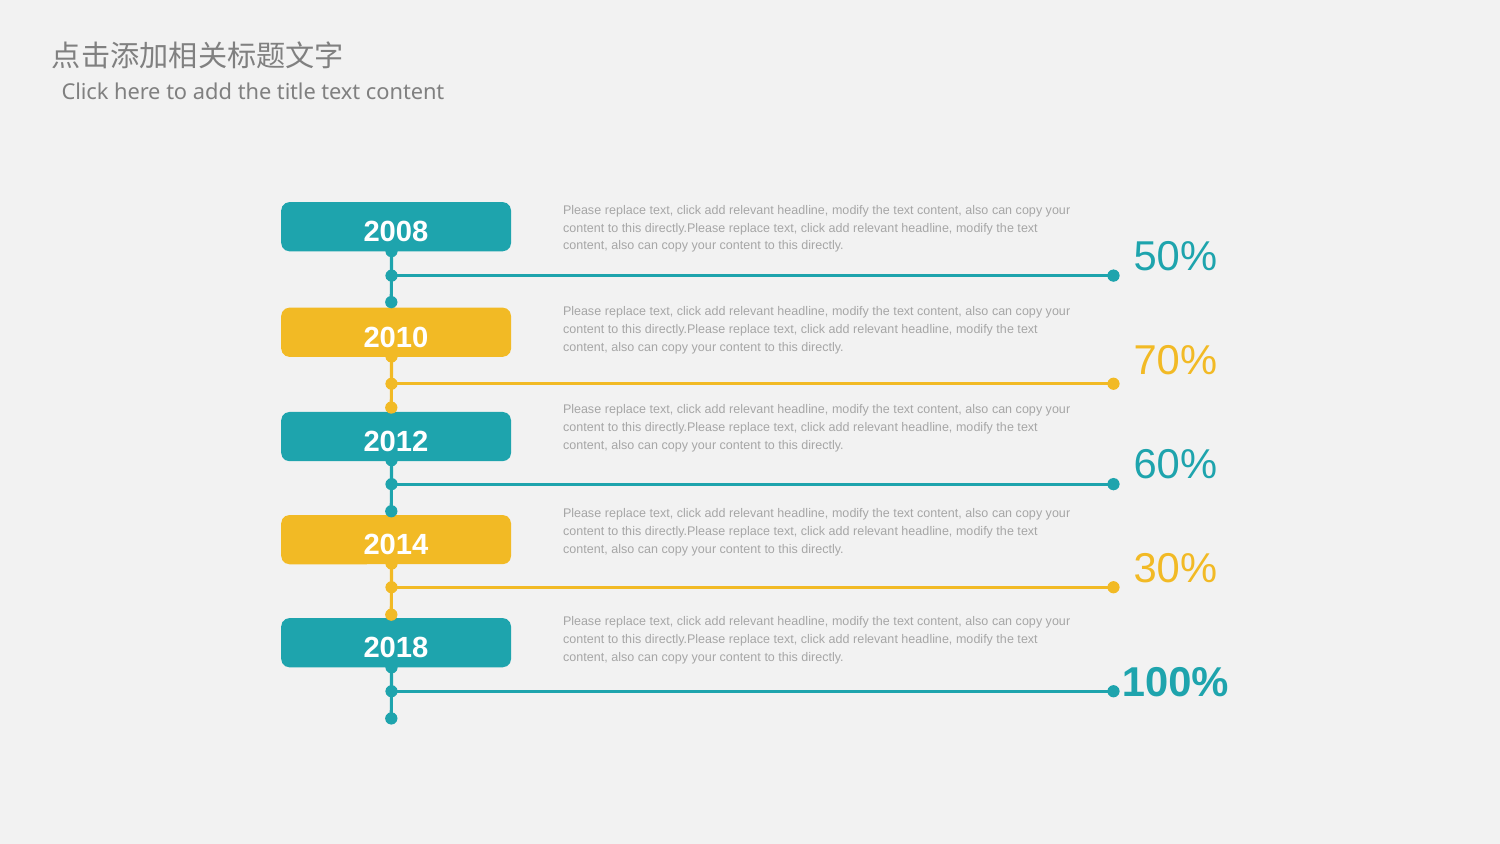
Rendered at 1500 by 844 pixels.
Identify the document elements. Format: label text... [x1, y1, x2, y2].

text_box 60% [1134, 430, 1216, 493]
text_box 30% [1134, 534, 1216, 597]
text_box 70% [1134, 327, 1216, 389]
text_box 2012 [279, 409, 514, 464]
text_box 2014 [279, 512, 514, 567]
text_box Please replace text, click add relevant headline, modify the text content, also can copy your content to this directly.Please replace text, click add relevant headline, modify the text content, also can copy your content to this directly. [563, 397, 1085, 452]
text_box Please replace text, click add relevant headline, modify the text content, also can copy your content to this directly.Please replace text, click add relevant headline, modify the text content, also can copy your content to this directly. [563, 198, 1085, 253]
text_box 50% [1134, 223, 1216, 285]
text_box Please replace text, click add relevant headline, modify the text content, also can copy your content to this directly.Please replace text, click add relevant headline, modify the text content, also can copy your content to this directly. [563, 300, 1085, 355]
text_box 2010 [279, 305, 514, 359]
text_box 2018 [279, 615, 514, 670]
text_box 2008 [279, 199, 514, 254]
text_box 100% [1122, 638, 1229, 700]
text_box Please replace text, click add relevant headline, modify the text content, also can copy your content to this directly.Please replace text, click add relevant headline, modify the text content, also can copy your content to this directly. [563, 610, 1085, 665]
text_box Please replace text, click add relevant headline, modify the text content, also can copy your content to this directly.Please replace text, click add relevant headline, modify the text content, also can copy your content to this directly. [563, 502, 1085, 557]
